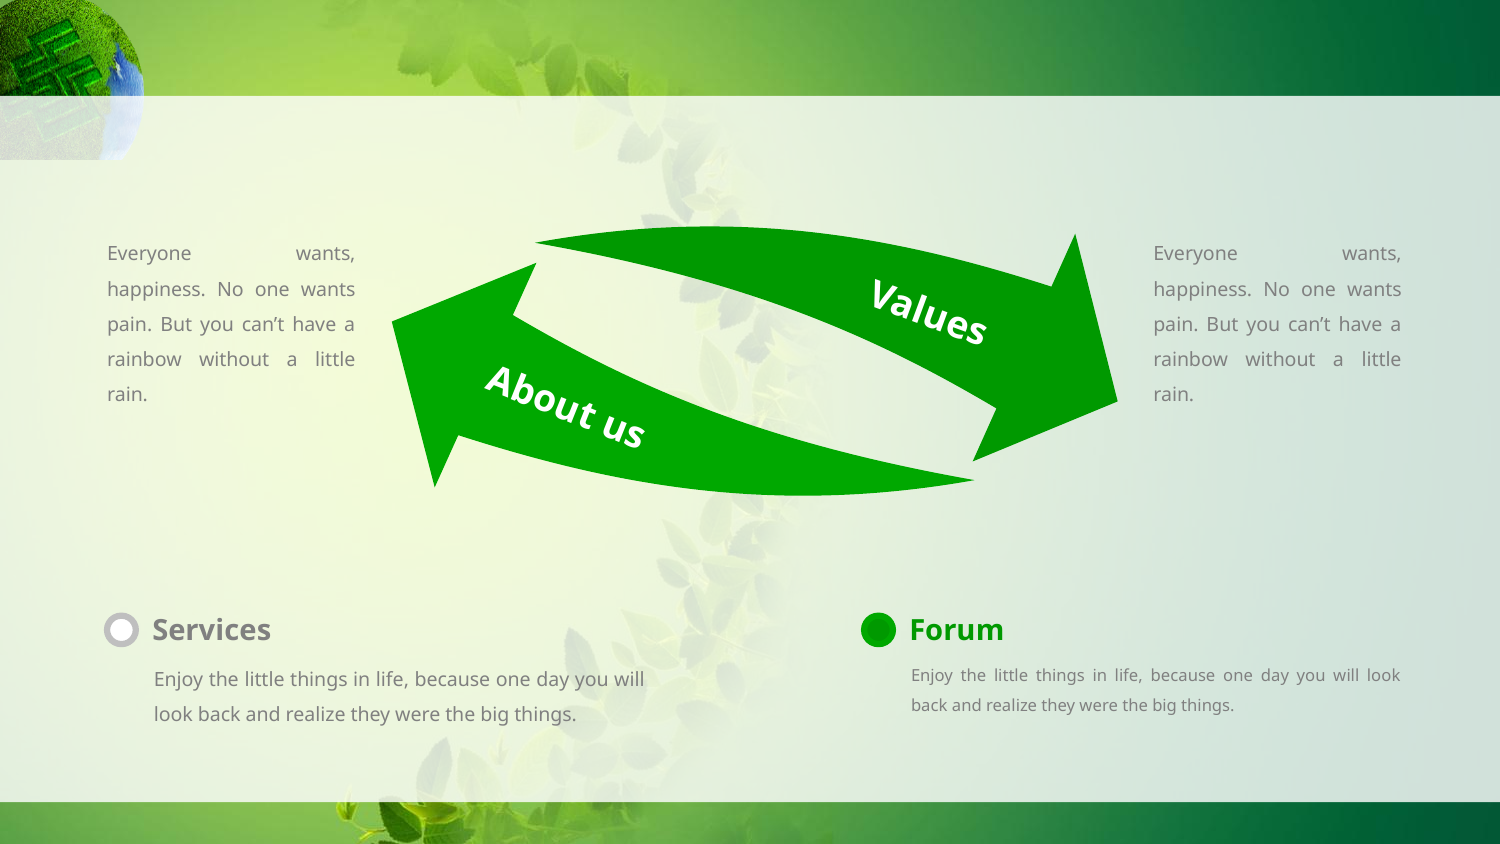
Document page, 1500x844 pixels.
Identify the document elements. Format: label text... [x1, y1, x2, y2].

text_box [373, 304, 979, 549]
text_box Everyone wants, happiness. No one wants pain. But you can’t have a rainbow without a little rain. [1153, 223, 1402, 412]
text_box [530, 172, 1136, 420]
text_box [863, 605, 1402, 722]
text_box Everyone wants, happiness. No one wants pain. But you can’t have a rainbow without a little rain. [107, 223, 356, 412]
picture [0, 803, 1500, 844]
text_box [106, 605, 645, 732]
picture [0, 0, 1500, 95]
